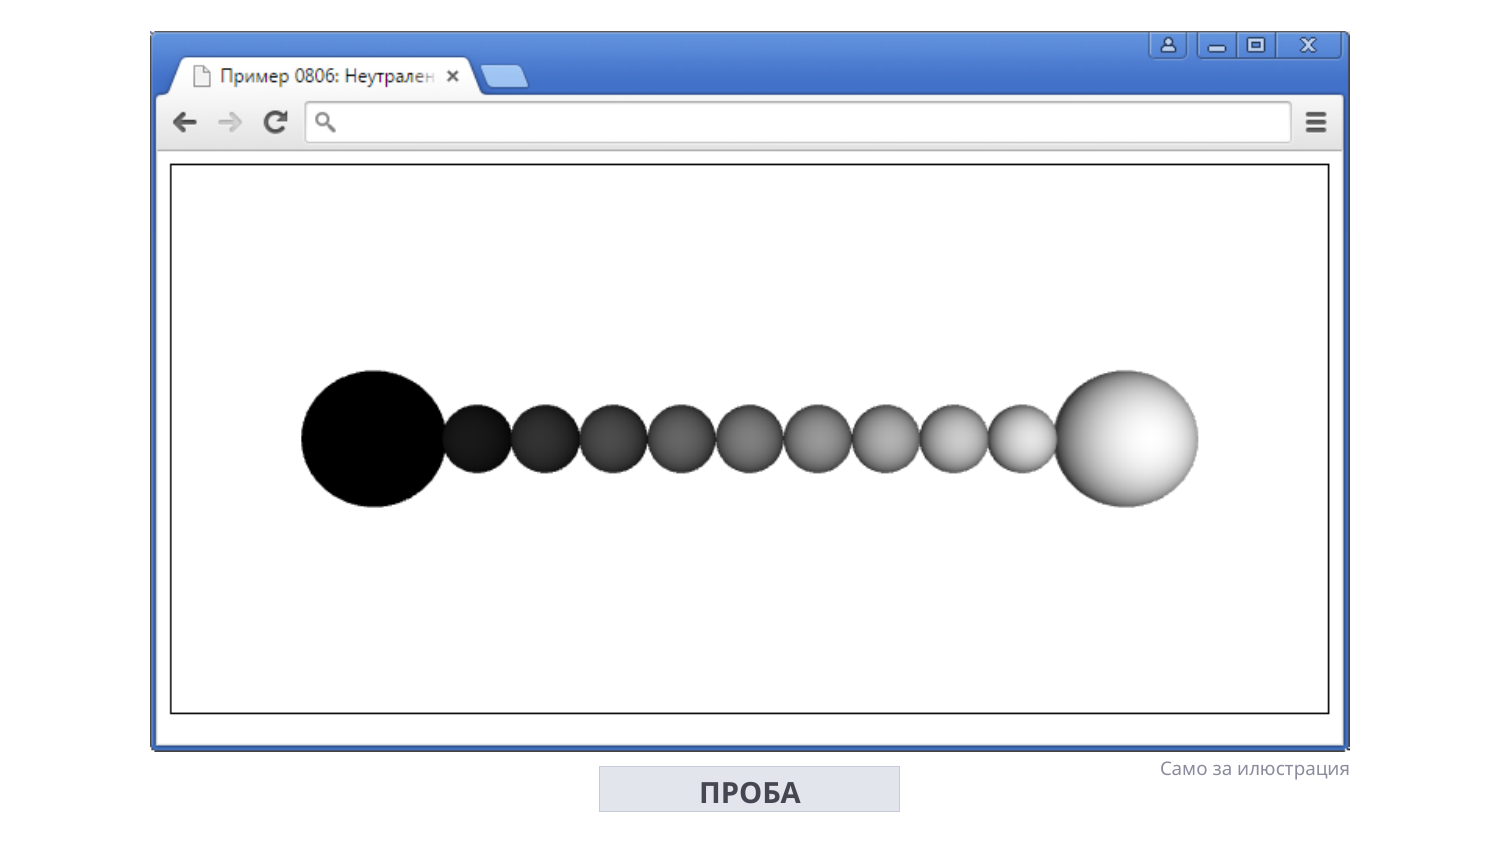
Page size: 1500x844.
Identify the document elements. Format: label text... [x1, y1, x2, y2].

text_box ПРОБА [599, 766, 900, 812]
picture [149, 31, 1351, 753]
text_box Само за илюстрация [1048, 764, 1351, 844]
